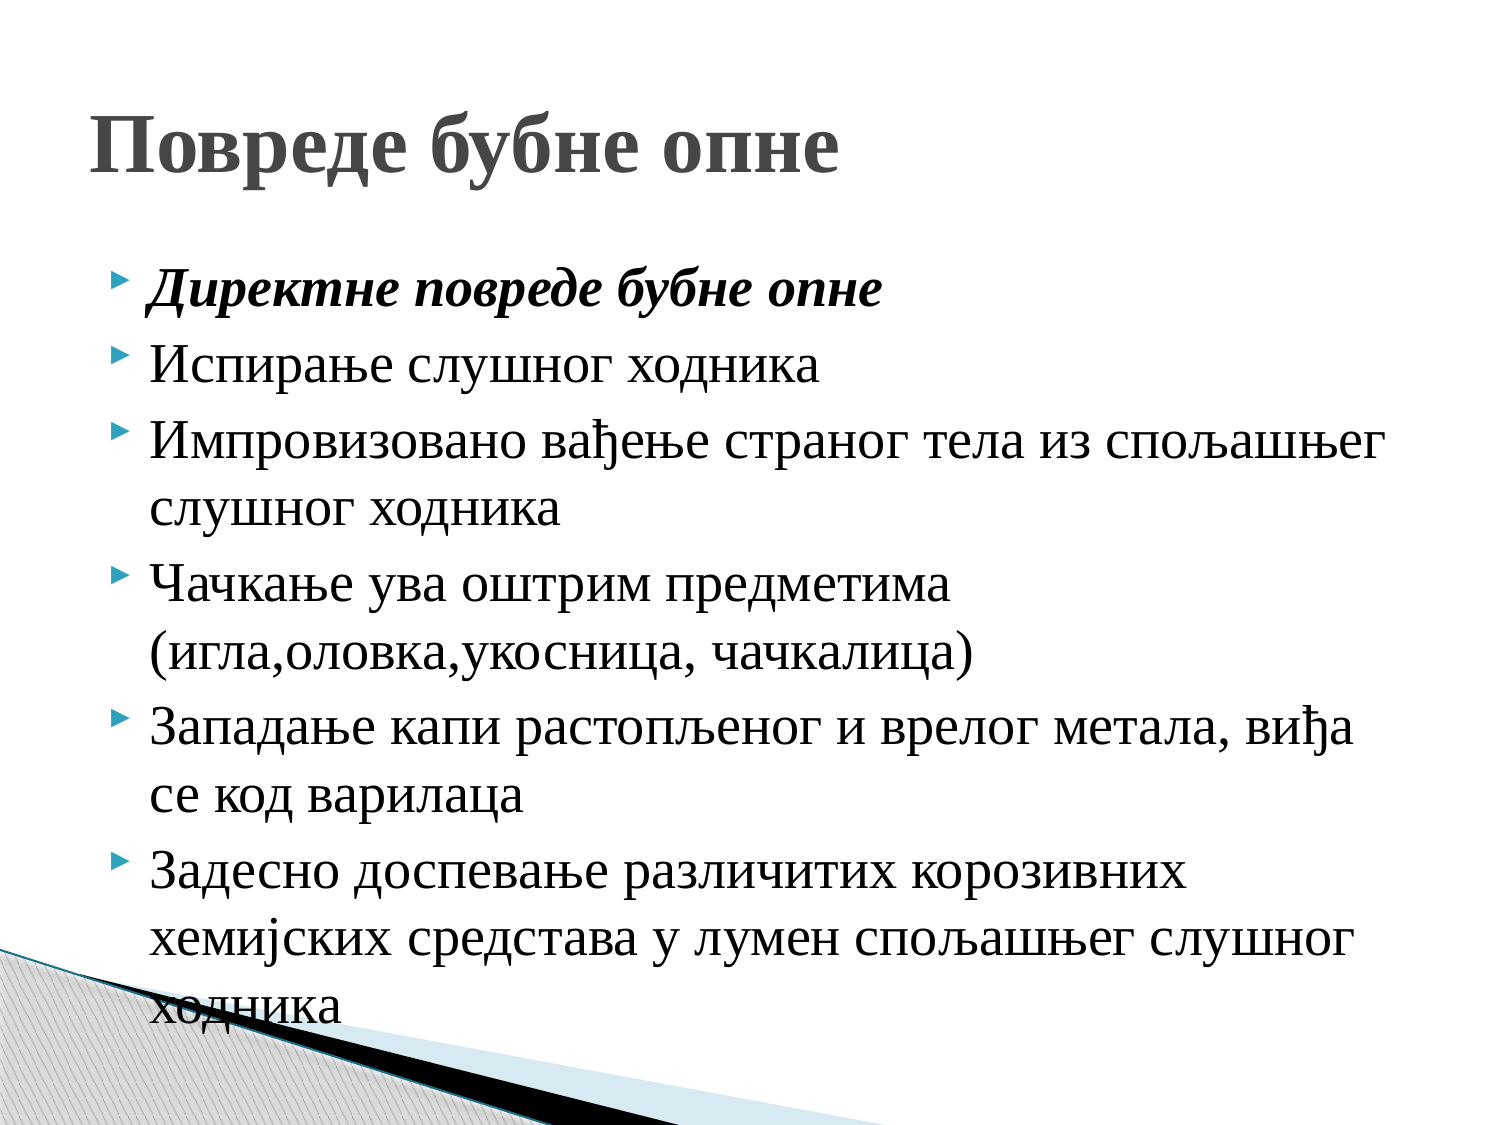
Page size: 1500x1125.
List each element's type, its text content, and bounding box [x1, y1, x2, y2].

list Директне повреде бубне опне Испирање слушног ходника Импровизовано вађење страног тела из спољашњег слушног ходника Чачкање ува оштрим предметима (игла,оловка,укосница, чачкалица) Западање капи растопљеног и врелог метала, виђа се код варилаца Задесно доспевање различитих корозивних хемијских средстава у лумен спољашњег слушног ходника [74, 242, 1426, 986]
title Повреде бубне опне [75, 45, 1425, 233]
